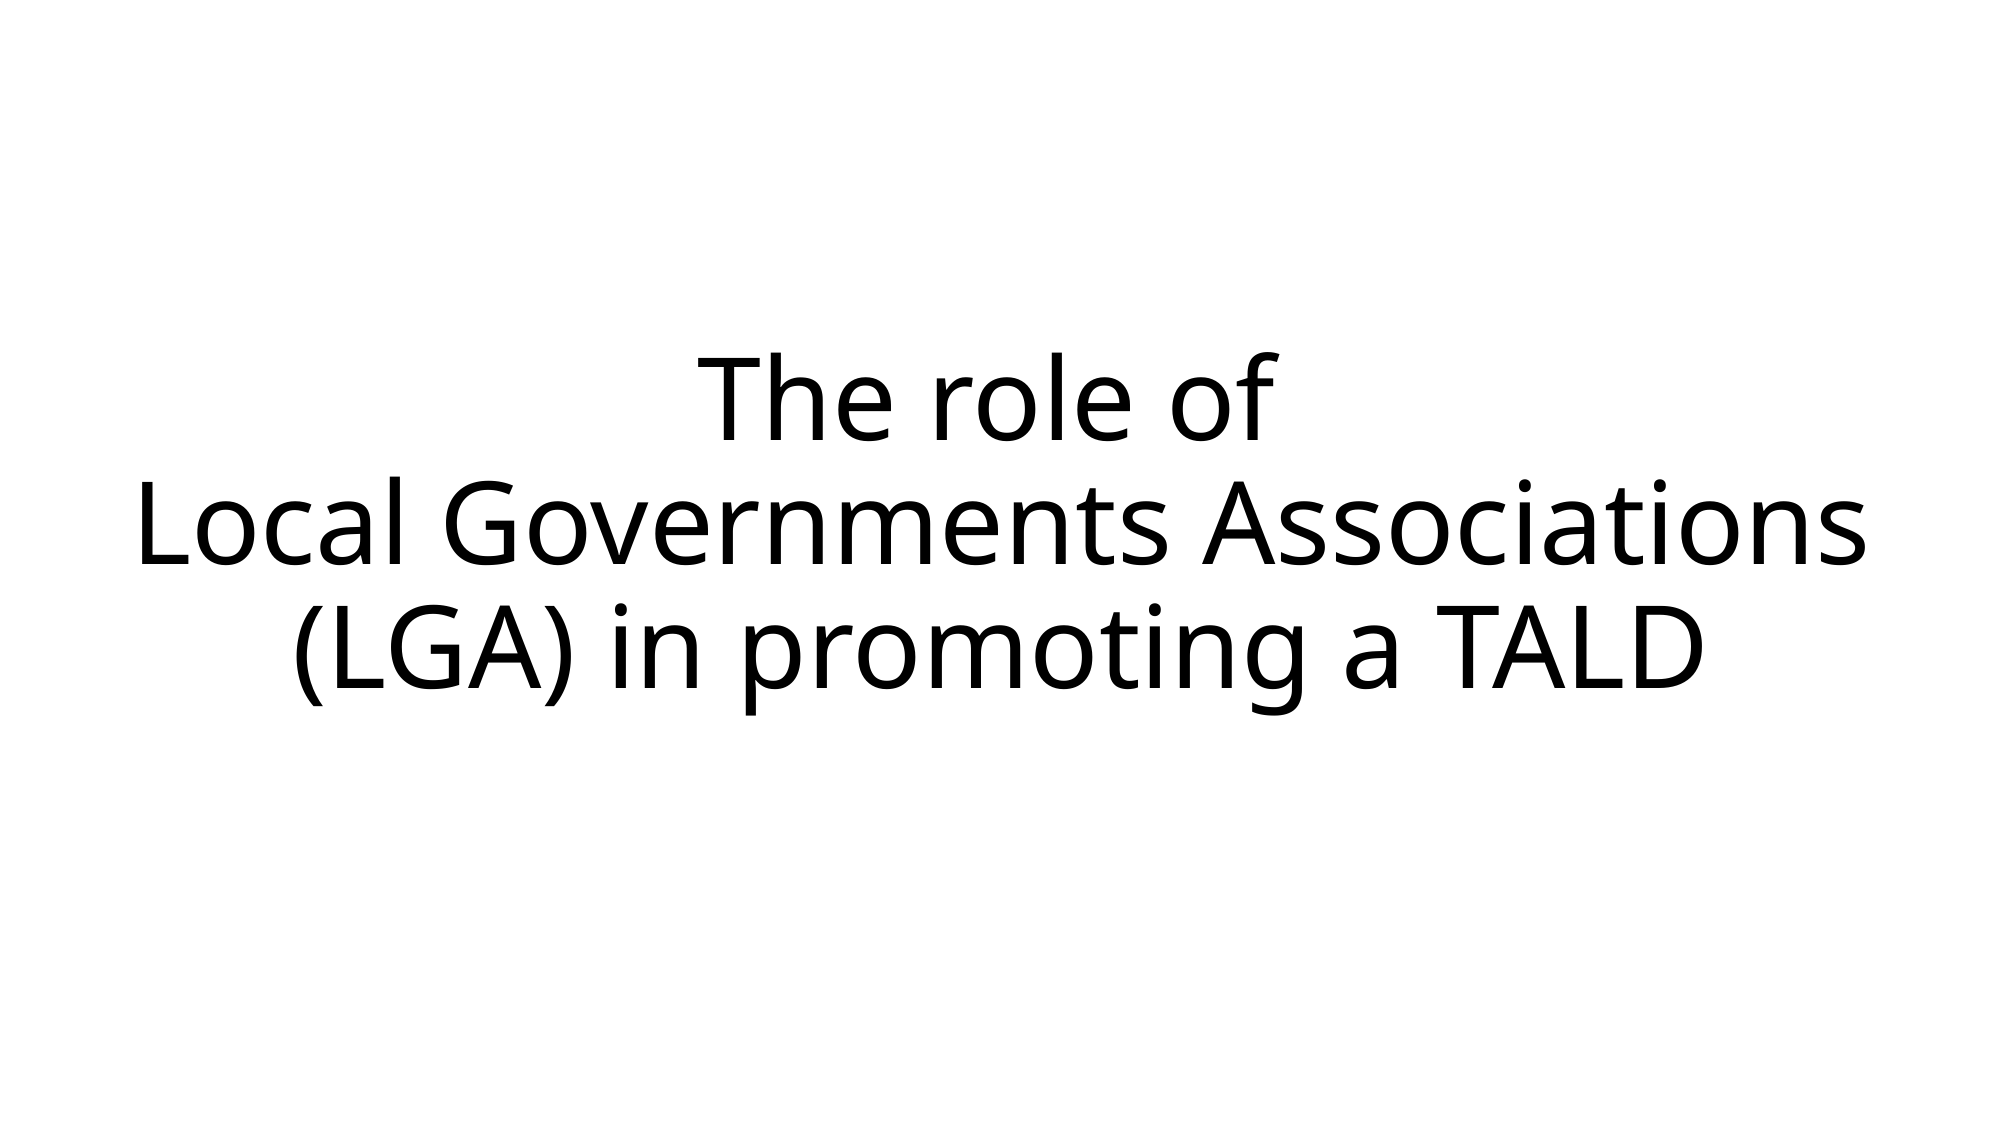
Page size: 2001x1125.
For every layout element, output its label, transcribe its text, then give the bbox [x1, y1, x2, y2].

title The role of Local Governments Associations (LGA) in promoting a TALD [69, 329, 1934, 721]
